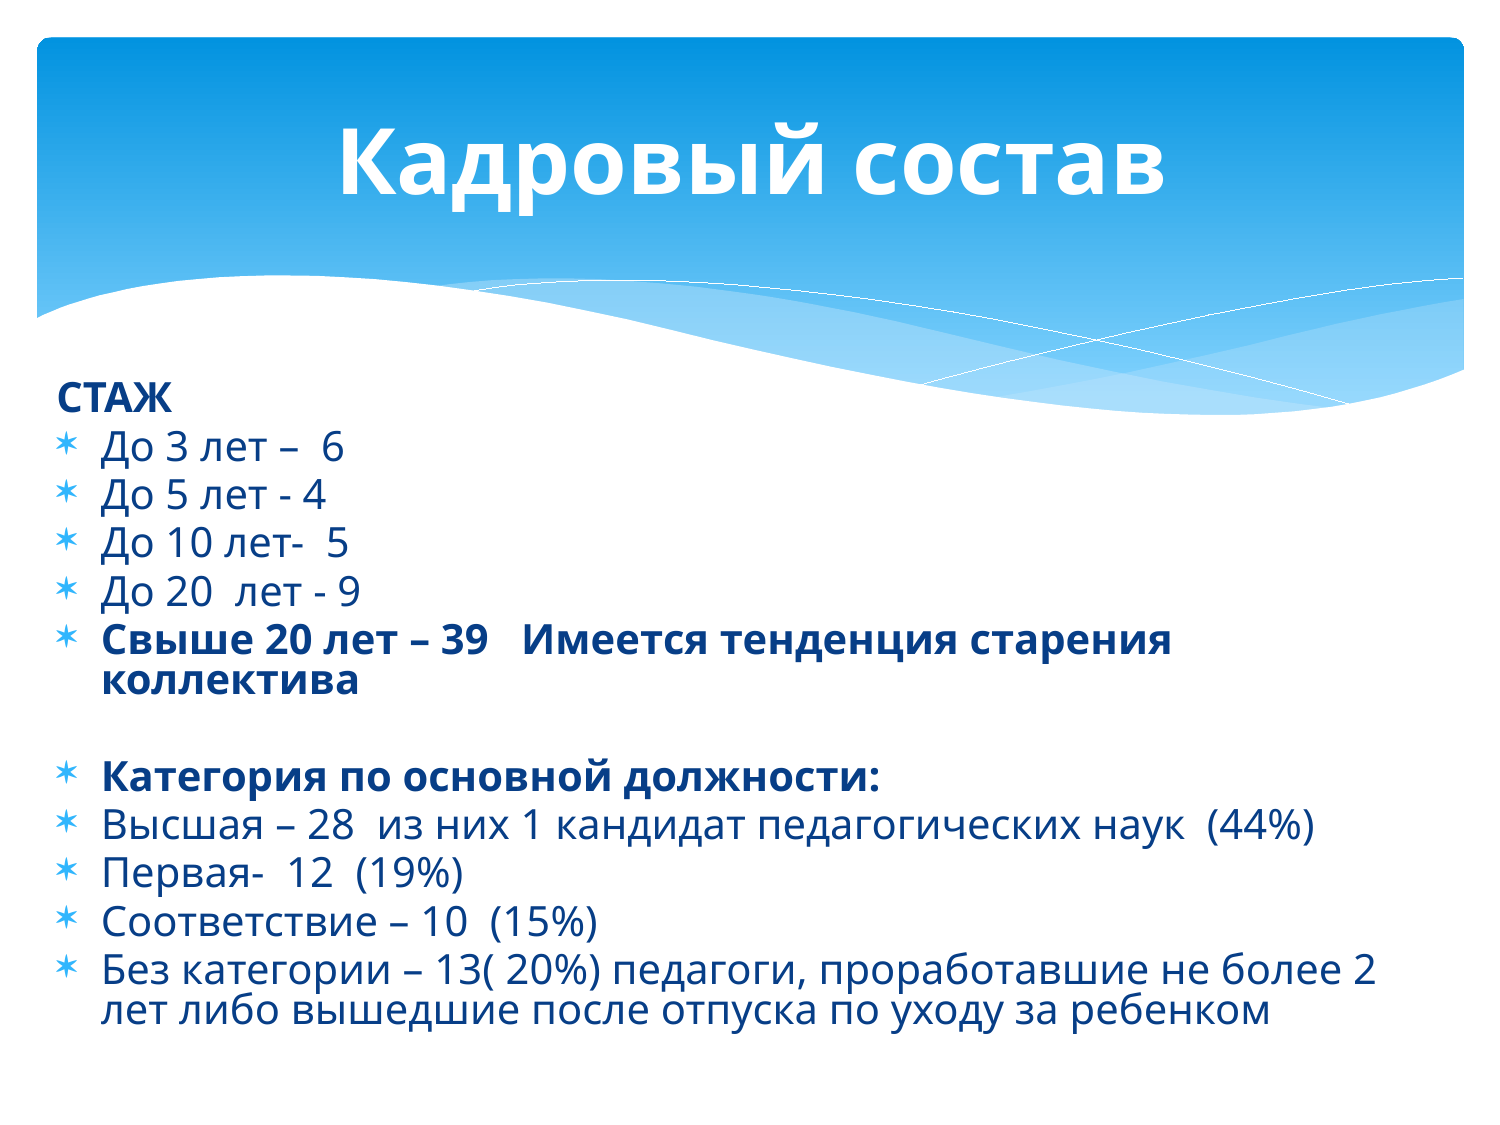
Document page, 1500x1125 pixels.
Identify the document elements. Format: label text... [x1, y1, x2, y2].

list СТАЖ До 3 лет – 6 До 5 лет - 4 До 10 лет- 5 До 20 лет - 9 Свыше 20 лет – 39 Имеется тенденция старения коллектива Категория по основной должности: Высшая – 28 из них 1 кандидат педагогических наук (44%) Первая- 12 (19%) Соответствие – 10 (15%) Без категории – 13( 20%) педагоги, проработавшие не более 2 лет либо вышедшие после отпуска по уходу за ребенком [40, 373, 1460, 1071]
text_box Кадровый состав [76, 54, 1427, 261]
